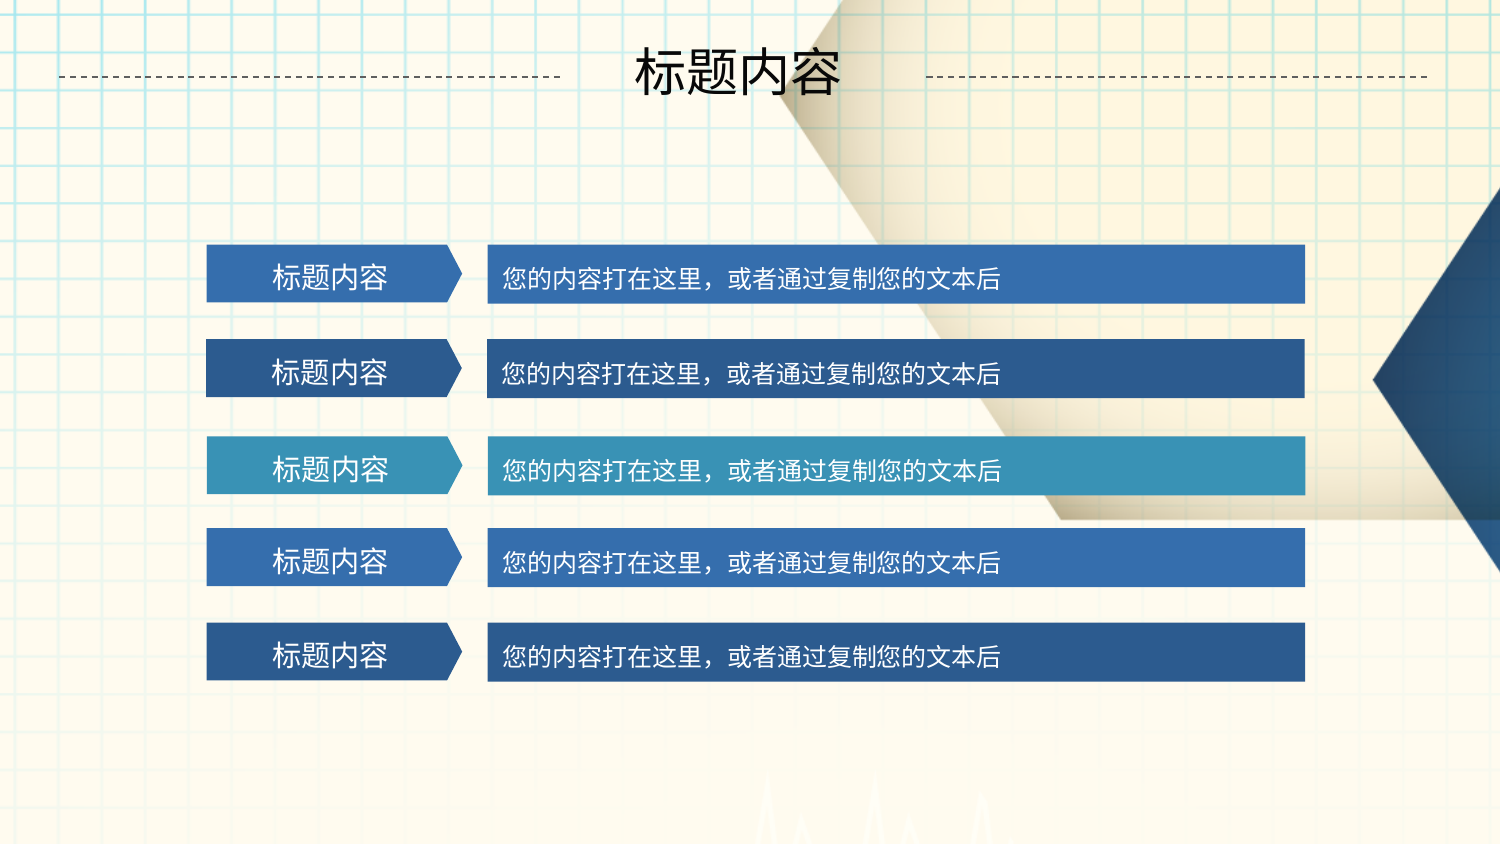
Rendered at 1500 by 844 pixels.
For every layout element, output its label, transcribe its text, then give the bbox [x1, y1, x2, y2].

text_box 标题内容 [206, 244, 463, 303]
text_box 您的内容打在这里，或者通过复制您的文本后 [487, 436, 1306, 496]
text_box 您的内容打在这里，或者通过复制您的文本后 [487, 528, 1306, 588]
text_box 您的内容打在这里，或者通过复制您的文本后 [487, 244, 1306, 304]
text_box 标题内容 [608, 32, 868, 110]
text_box 标题内容 [206, 436, 463, 495]
text_box 您的内容打在这里，或者通过复制您的文本后 [487, 339, 1305, 399]
picture [0, 0, 1500, 844]
text_box 标题内容 [206, 339, 462, 398]
text_box 标题内容 [206, 622, 463, 681]
text_box 标题内容 [206, 528, 463, 587]
text_box 您的内容打在这里，或者通过复制您的文本后 [487, 622, 1306, 682]
